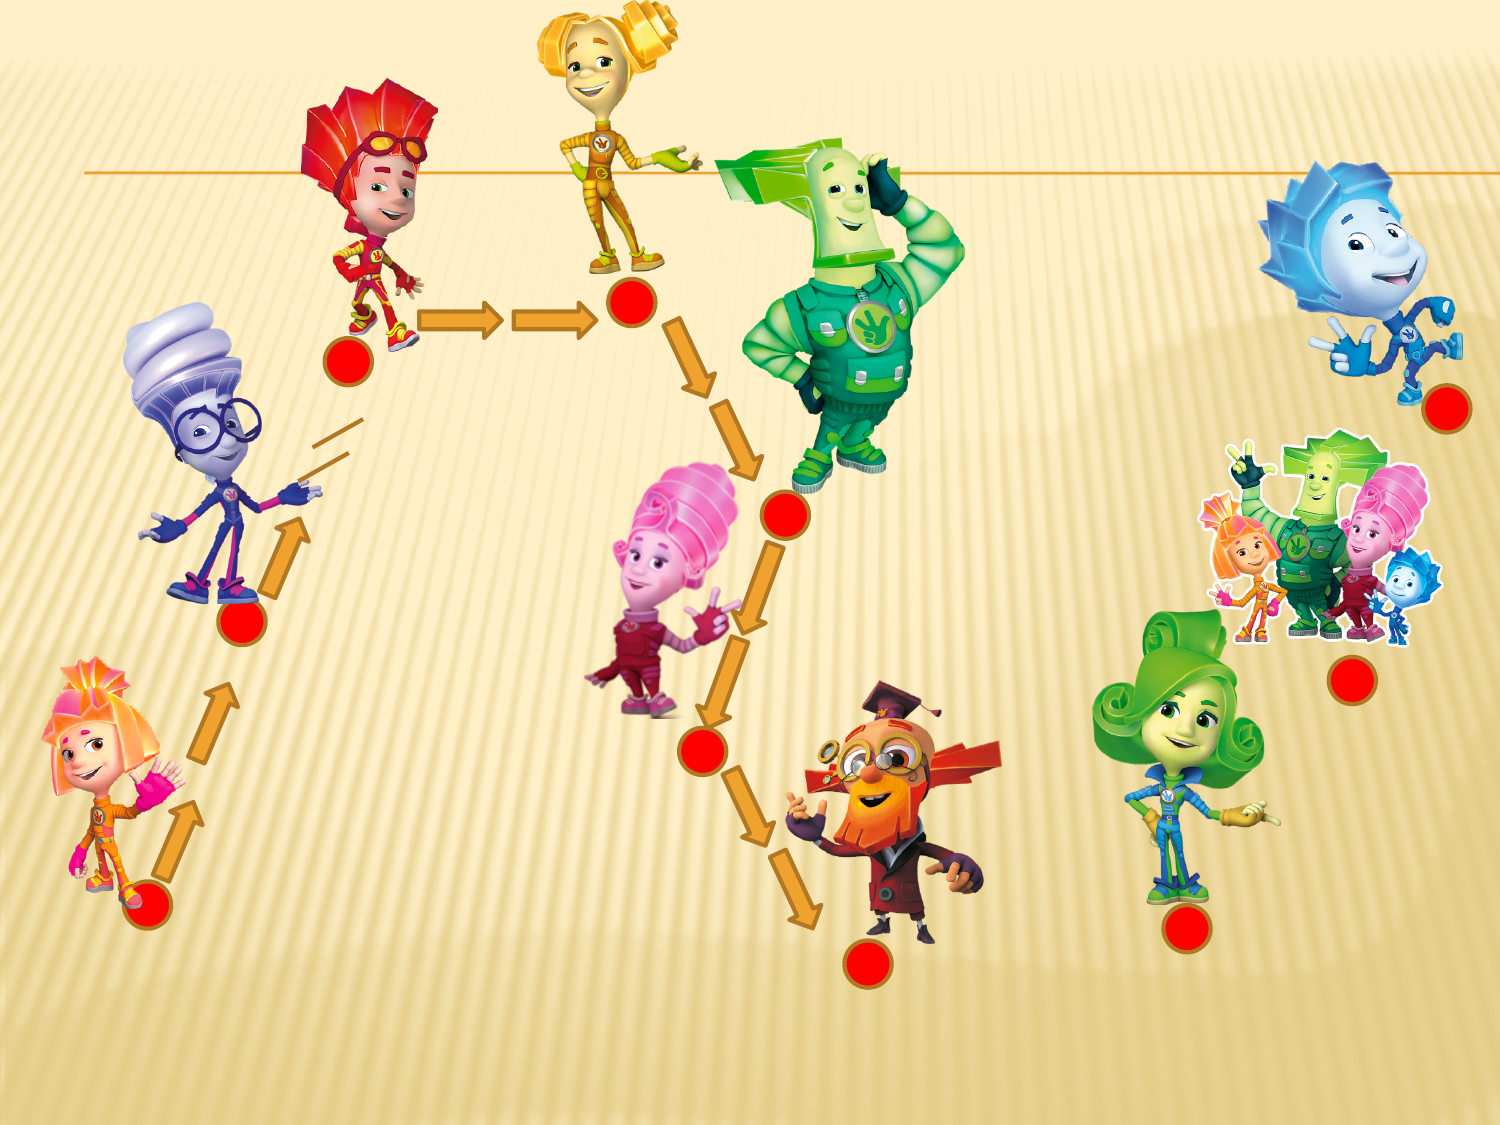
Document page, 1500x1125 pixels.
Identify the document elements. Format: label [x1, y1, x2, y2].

text_box [1161, 923, 1213, 955]
text_box [216, 620, 268, 648]
picture [40, 656, 186, 910]
text_box [196, 681, 240, 766]
text_box [767, 852, 775, 874]
text_box [511, 300, 599, 340]
text_box [1326, 666, 1379, 707]
text_box [720, 765, 775, 848]
picture [1092, 408, 1460, 905]
picture [537, 136, 1002, 944]
text_box [676, 737, 729, 778]
text_box [661, 316, 704, 399]
picture [1257, 160, 1463, 407]
text_box [132, 926, 163, 931]
picture [123, 302, 323, 604]
text_box [196, 803, 205, 828]
text_box [447, 300, 504, 340]
picture [300, 77, 438, 353]
text_box [332, 451, 350, 465]
text_box [332, 417, 365, 440]
picture [537, 0, 703, 275]
text_box [332, 370, 373, 388]
text_box [606, 293, 658, 329]
text_box [842, 961, 894, 990]
